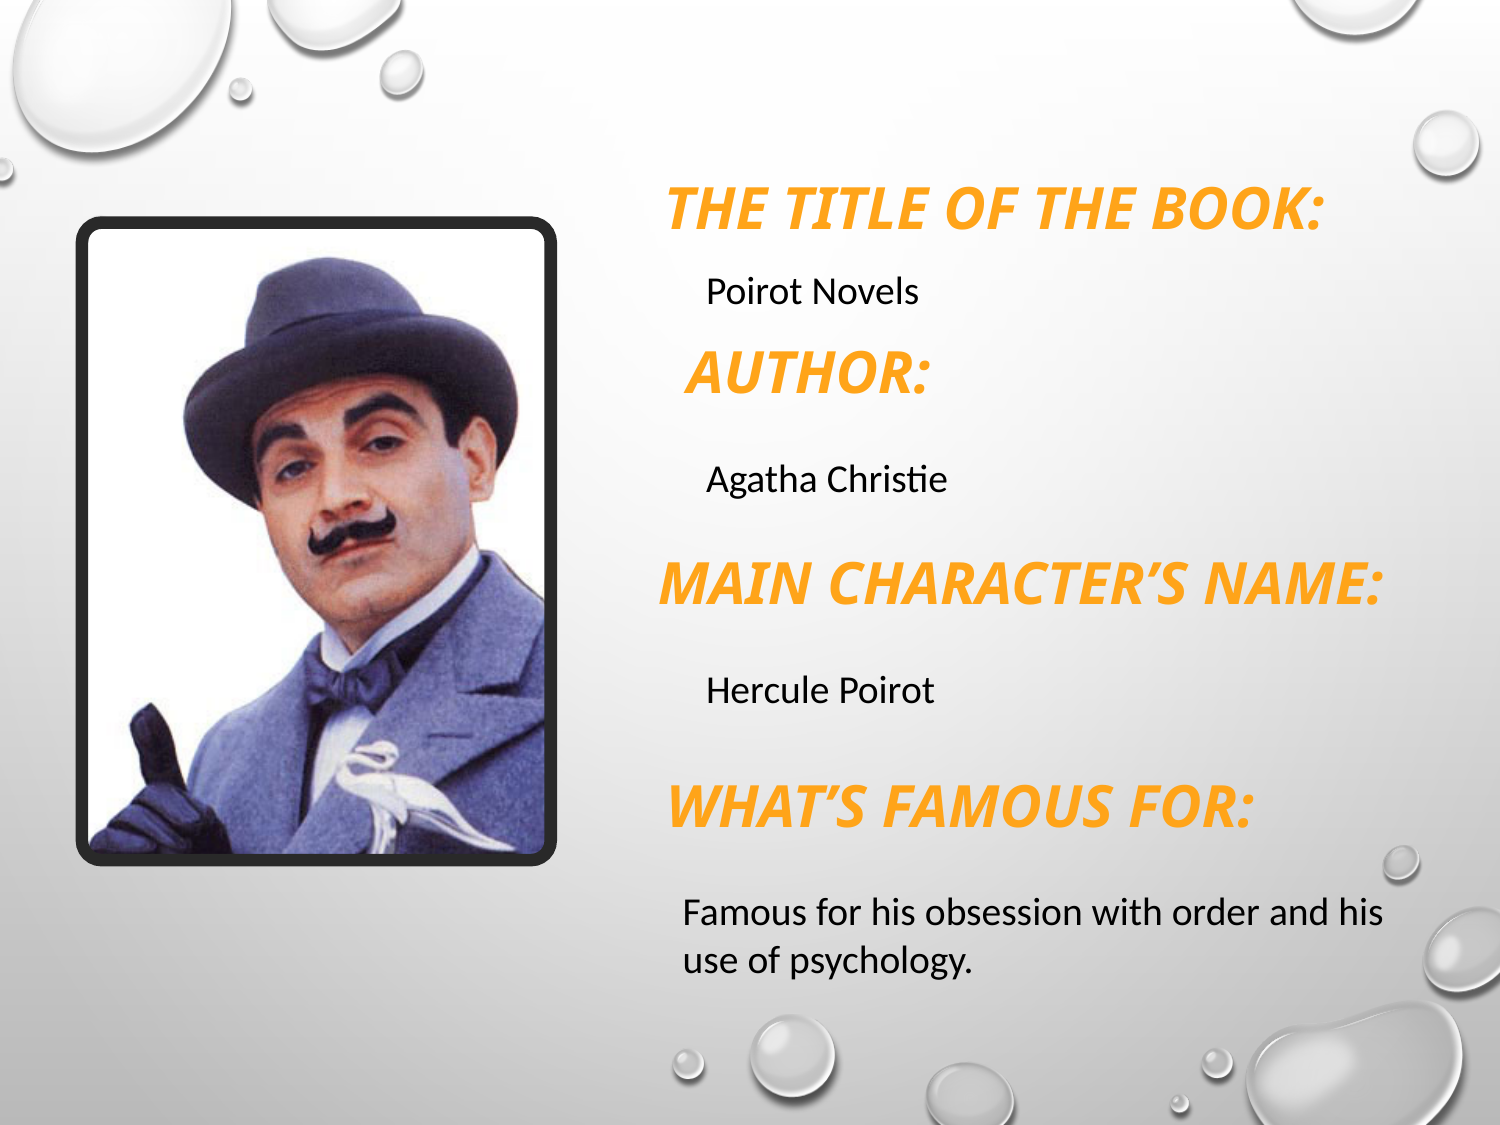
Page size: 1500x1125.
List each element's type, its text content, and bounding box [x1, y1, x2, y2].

picture [0, 0, 1500, 1125]
text_box Famous for his obsession with order and his use of psychology. [667, 878, 1454, 989]
text_box Hercule Poirot [691, 656, 1500, 719]
text_box Author: [672, 328, 945, 413]
text_box The title of the book: [649, 164, 1339, 249]
text_box What’s famous for: [651, 761, 1269, 847]
text_box Poirot Novels [691, 257, 1407, 320]
text_box Agatha Christie [691, 445, 1336, 508]
text_box Main character’s name: [643, 539, 1398, 624]
